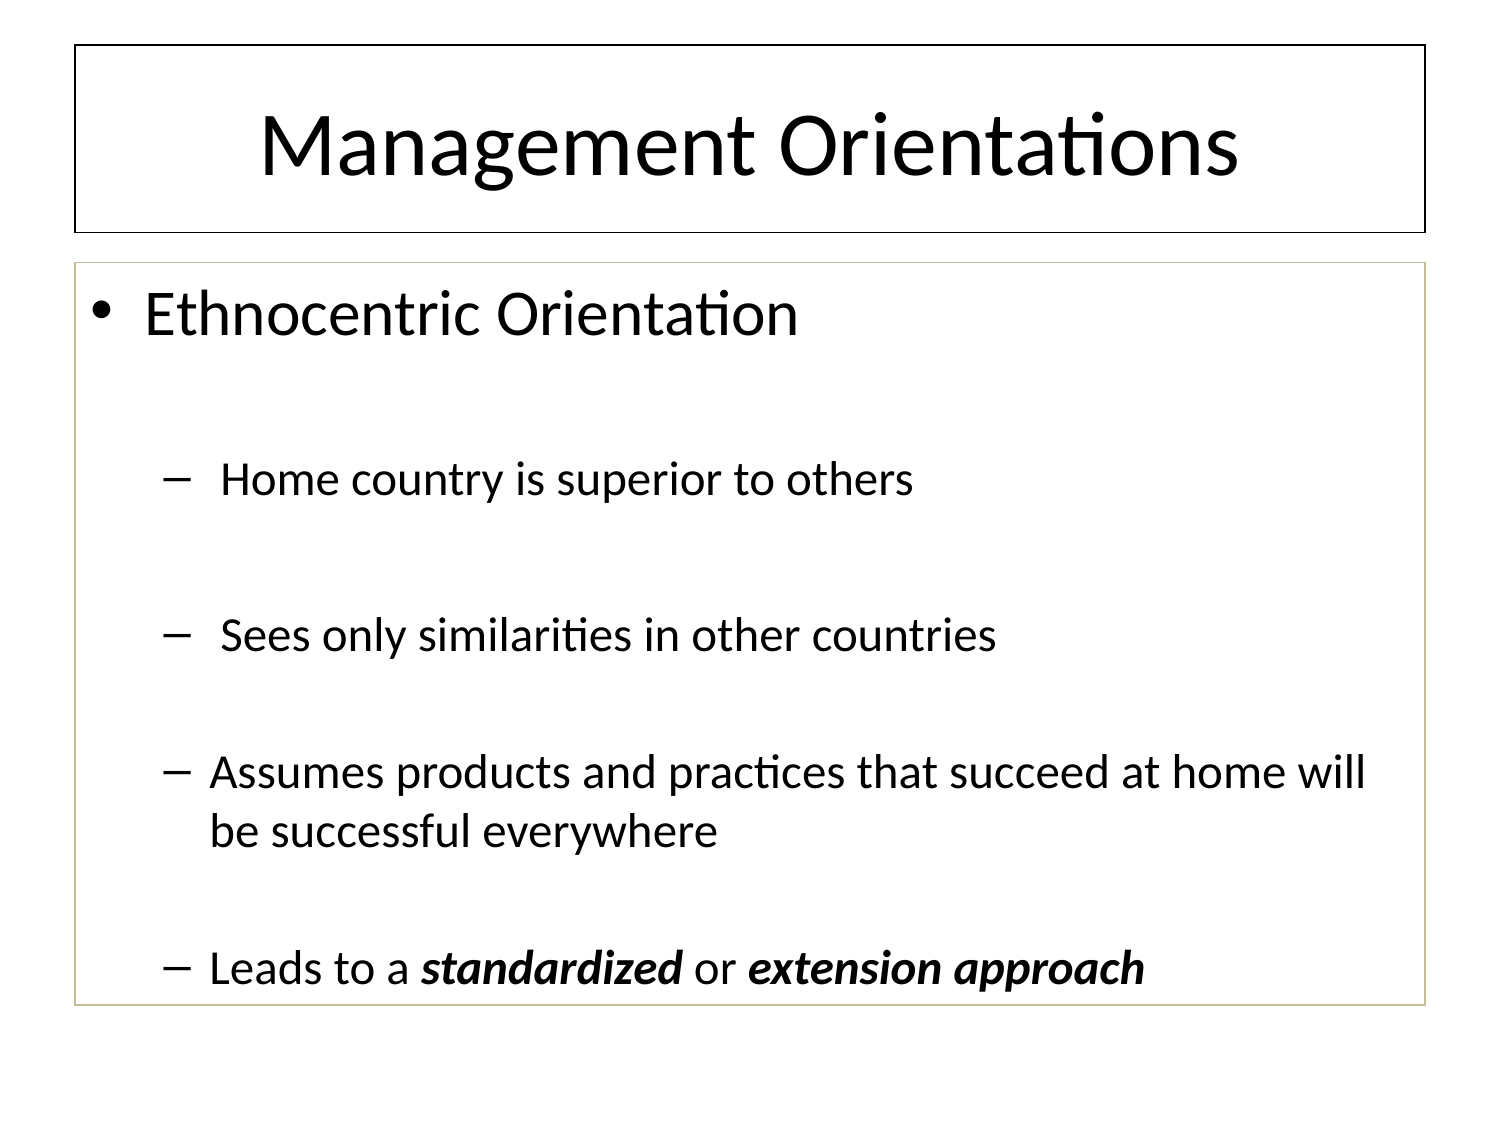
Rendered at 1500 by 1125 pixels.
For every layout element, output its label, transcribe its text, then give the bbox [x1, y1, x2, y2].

list Ethnocentric Orientation Home country is superior to others Sees only similarities in other countries Assumes products and practices that succeed at home will be successful everywhere Leads to a standardized or extension approach [74, 262, 1426, 1006]
title Management Orientations [74, 44, 1426, 233]
